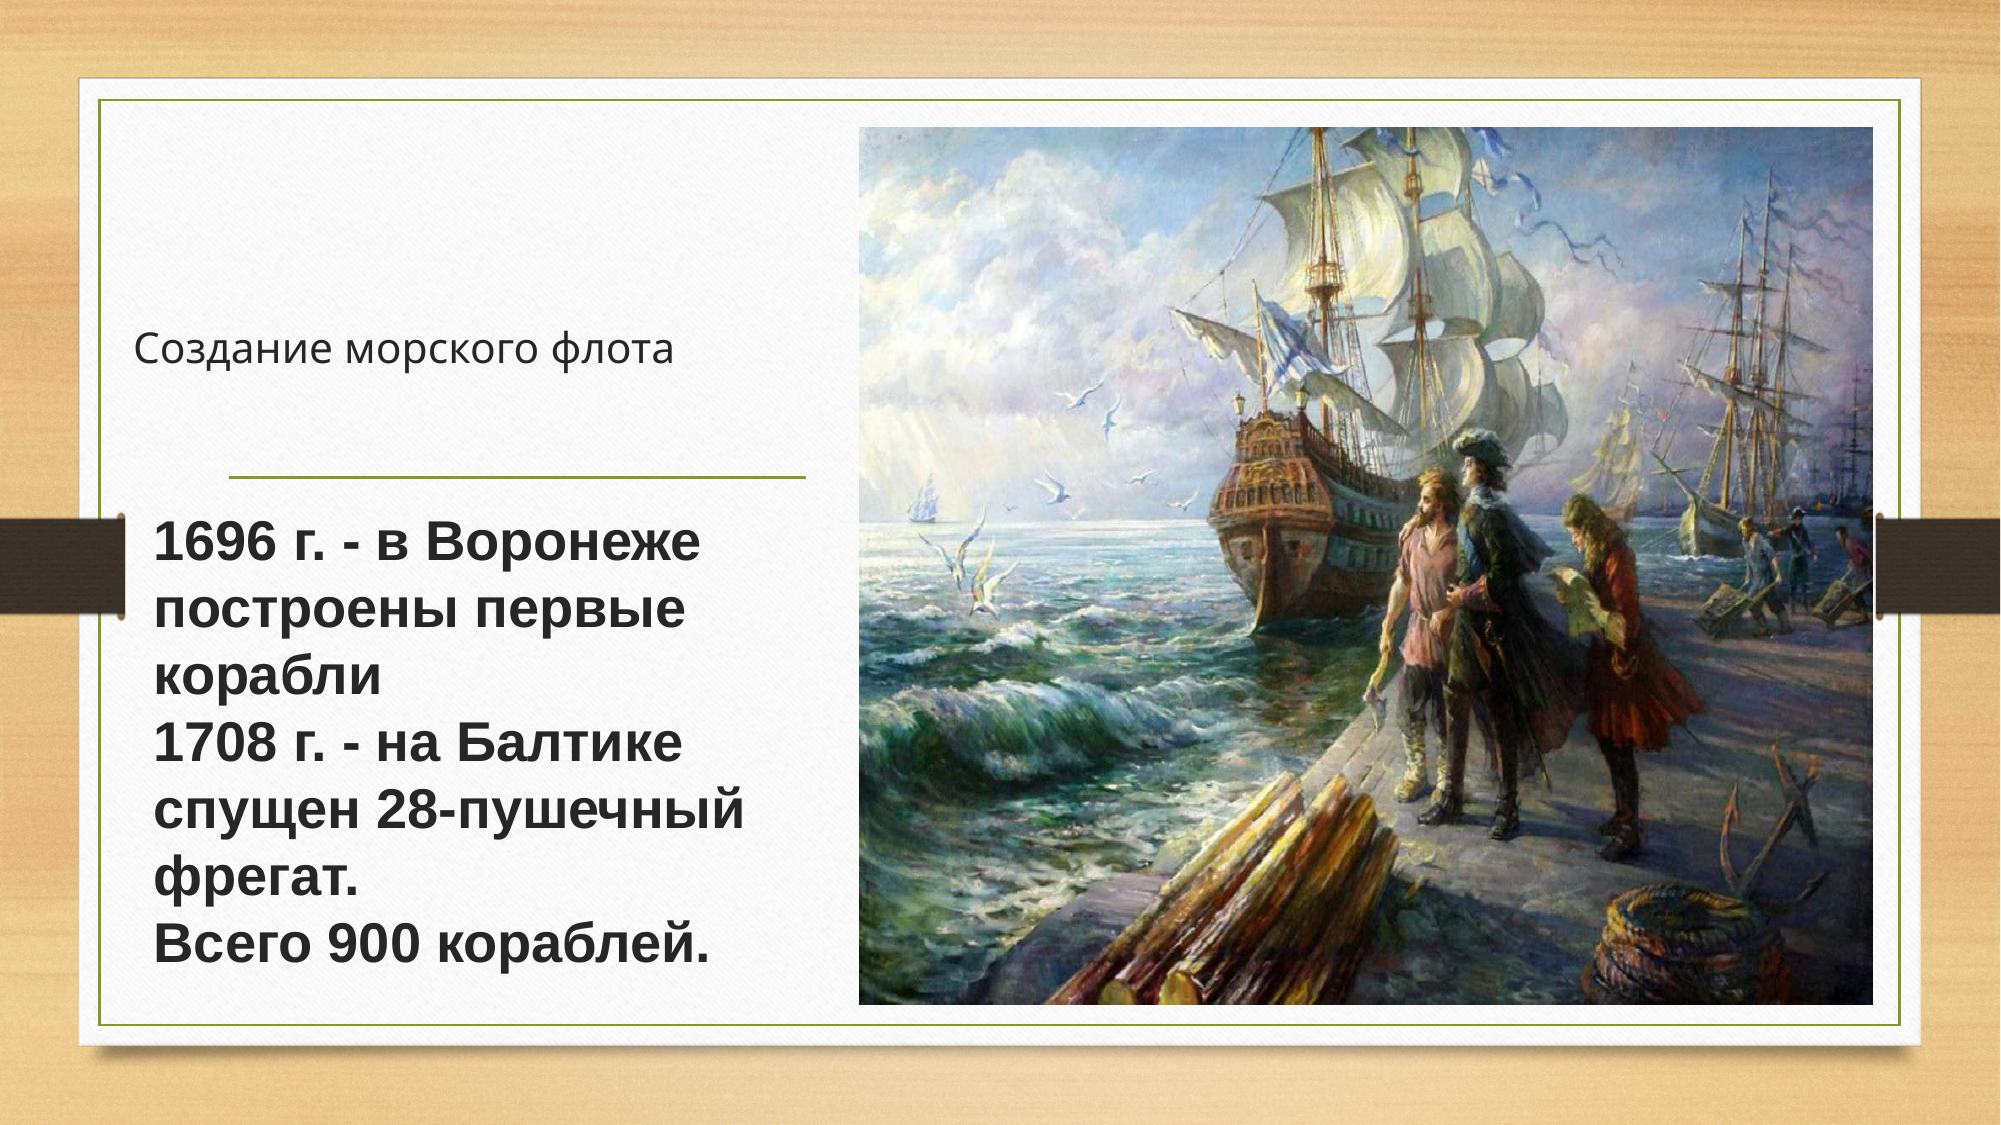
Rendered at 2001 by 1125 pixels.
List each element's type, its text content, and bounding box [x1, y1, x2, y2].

title Создание морского флота [118, 209, 858, 441]
picture [0, 0, 2001, 1125]
list 1696 г. - в Воронеже построены первые корабли 1708 г. - на Балтике спущен 28-пушечный фрегат. Всего 900 кораблей. [138, 497, 841, 1025]
